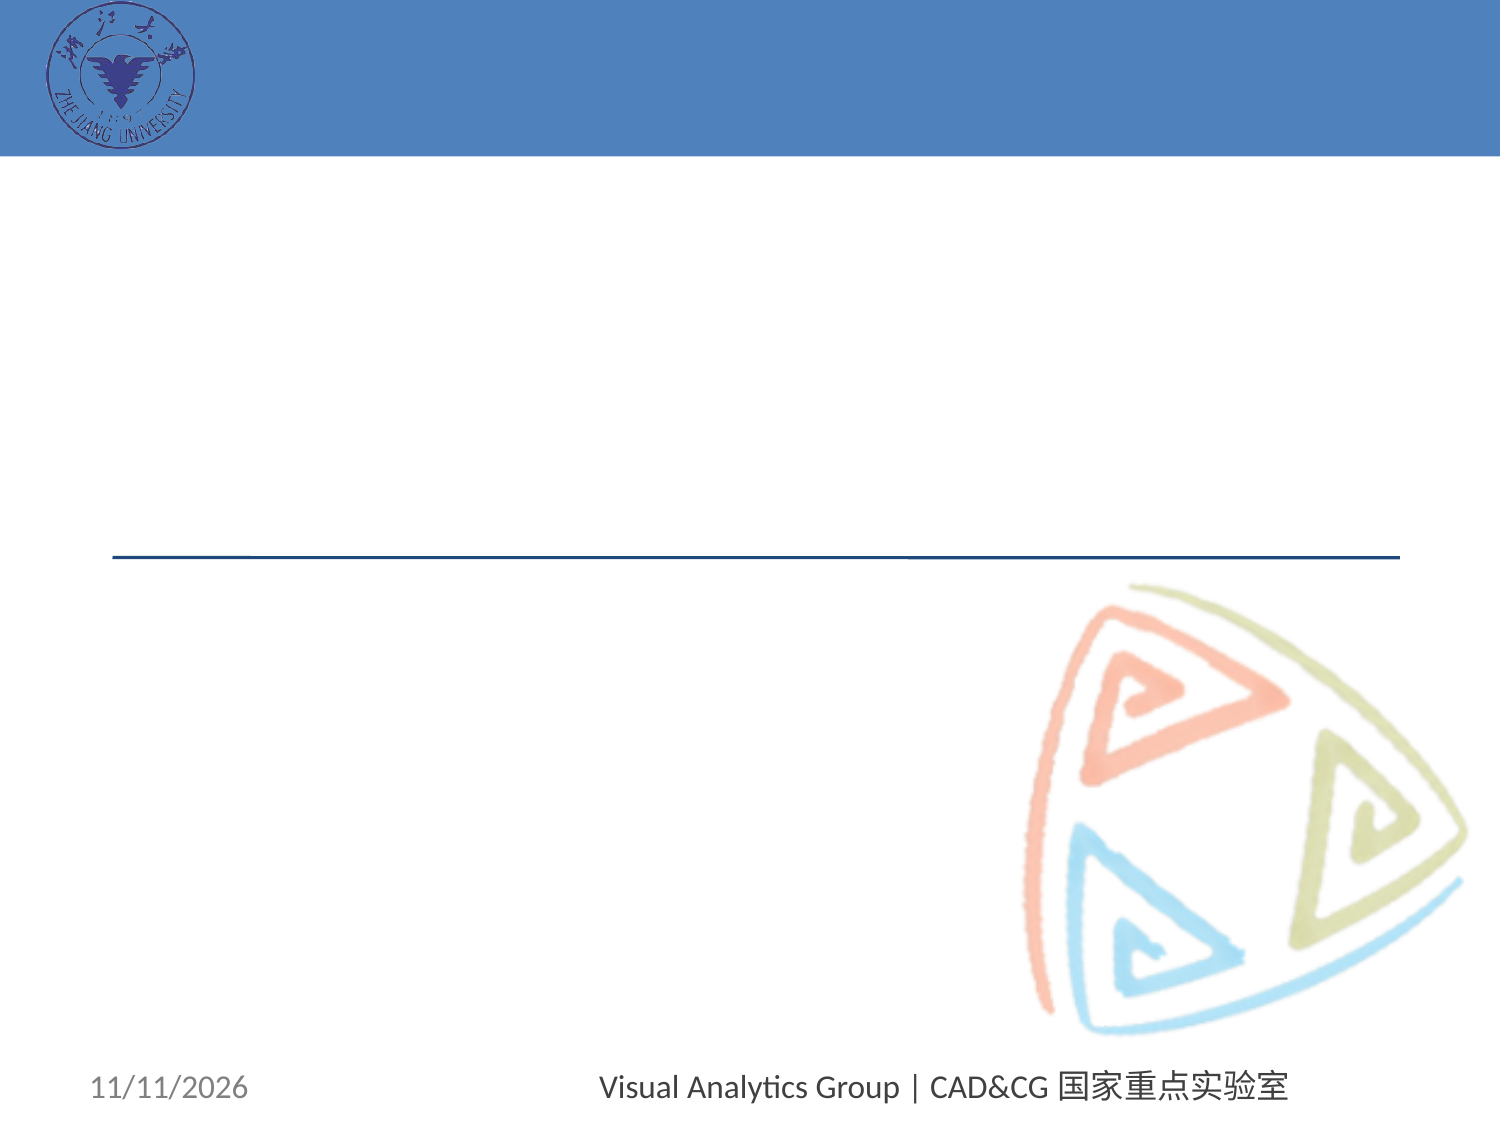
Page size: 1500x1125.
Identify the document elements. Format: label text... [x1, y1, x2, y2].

footer Visual Analytics Group | CAD&CG国家重点实验室 [466, 1058, 1424, 1113]
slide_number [74, 1058, 466, 1113]
picture [46, 1, 195, 149]
